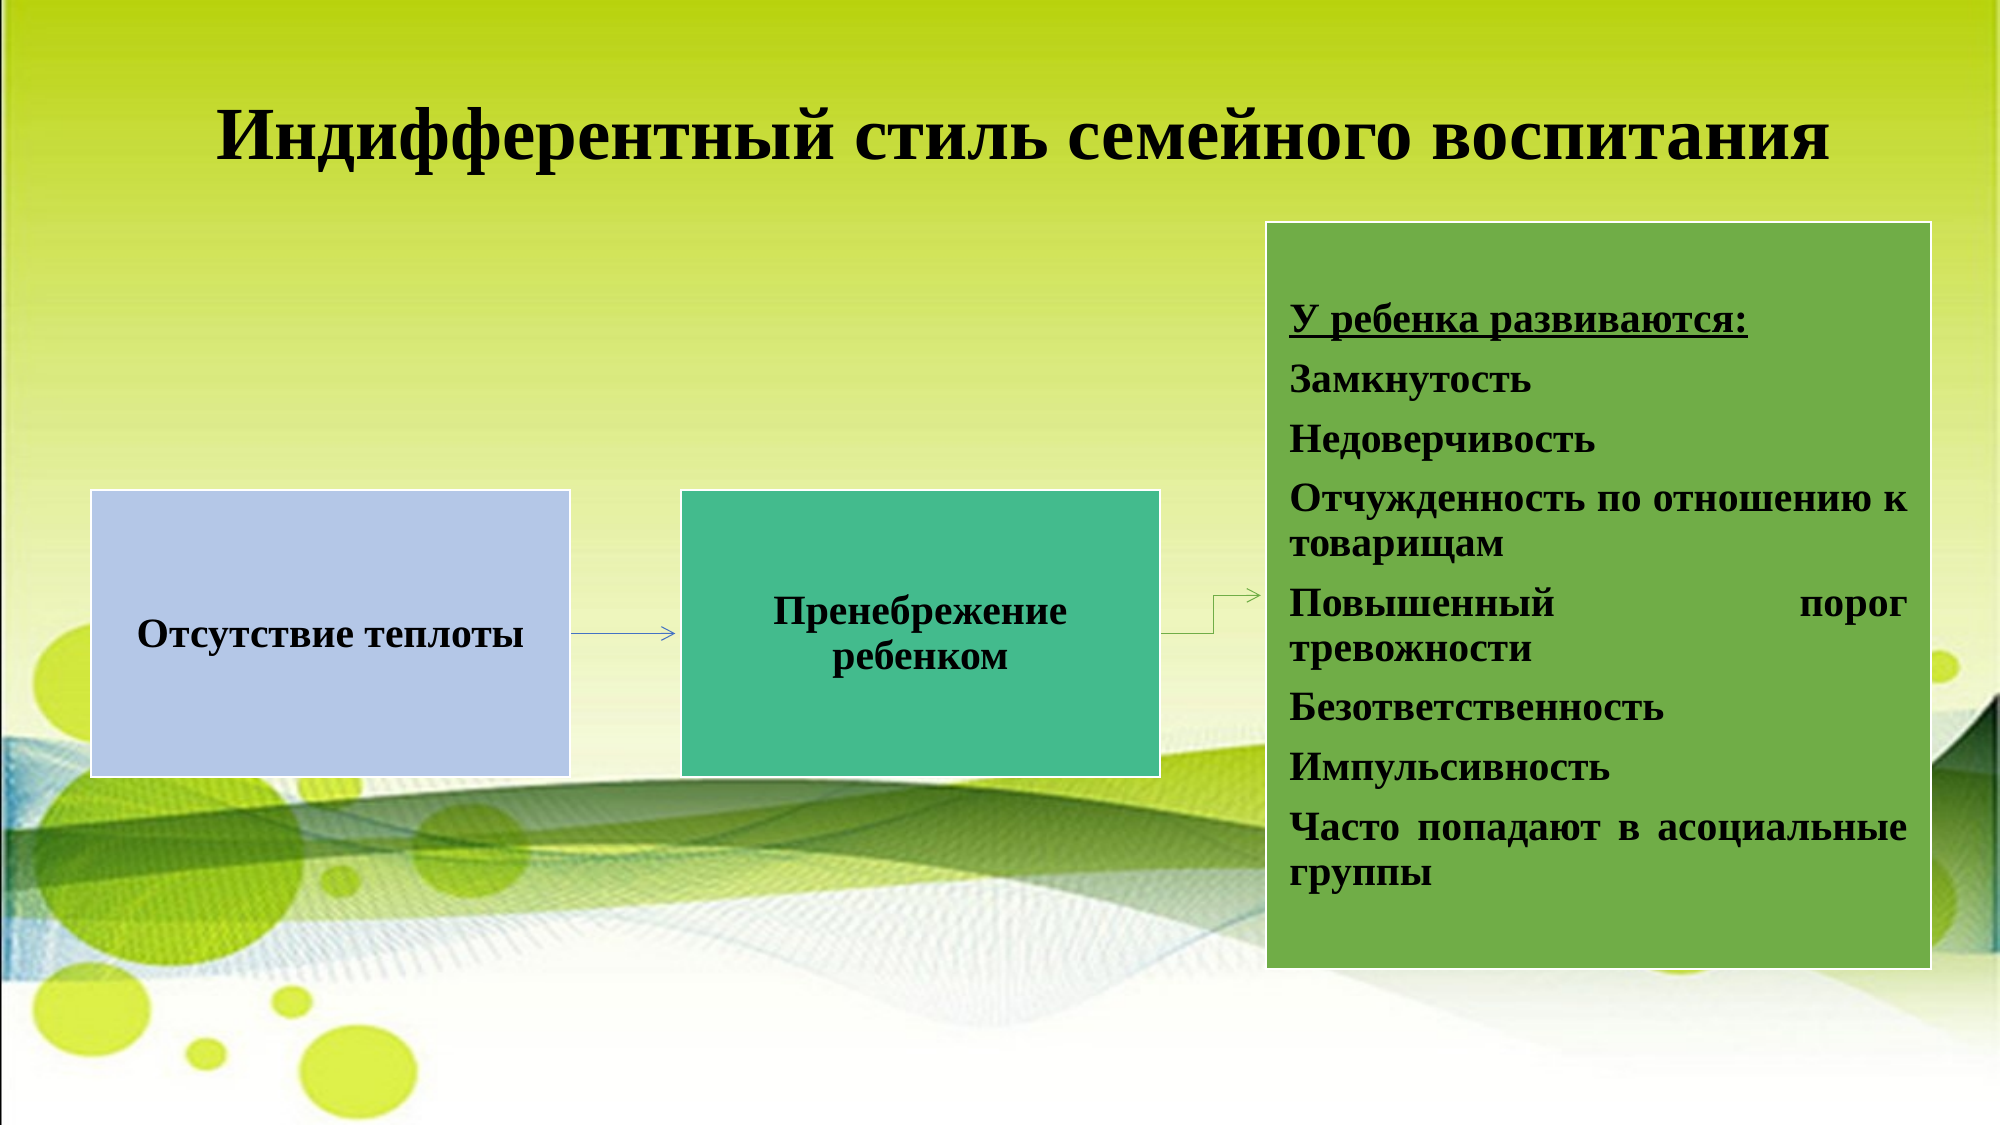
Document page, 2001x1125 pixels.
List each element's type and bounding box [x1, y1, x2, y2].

picture [0, 0, 2000, 1125]
text_box [89, 189, 1938, 1078]
